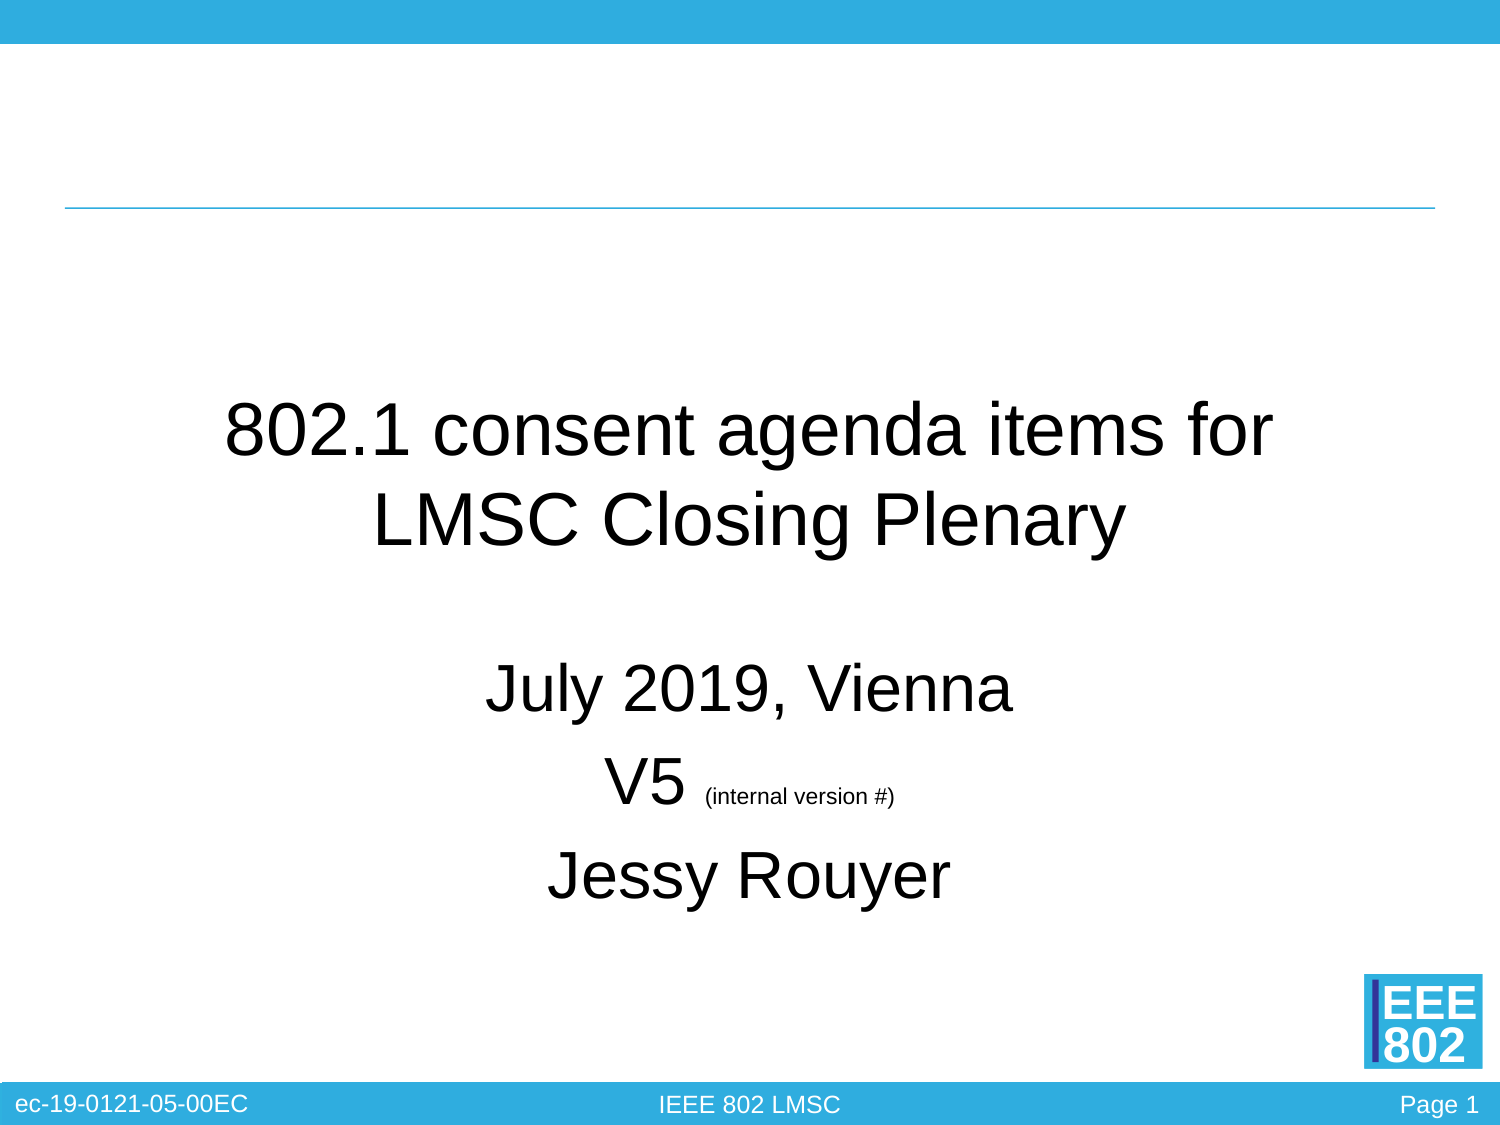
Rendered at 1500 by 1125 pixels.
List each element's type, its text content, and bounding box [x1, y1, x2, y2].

subtitle July 2019, Vienna V5 (internal version #) Jessy Rouyer [225, 637, 1275, 925]
title 802.1 consent agenda items for LMSC Closing Plenary [112, 349, 1388, 591]
